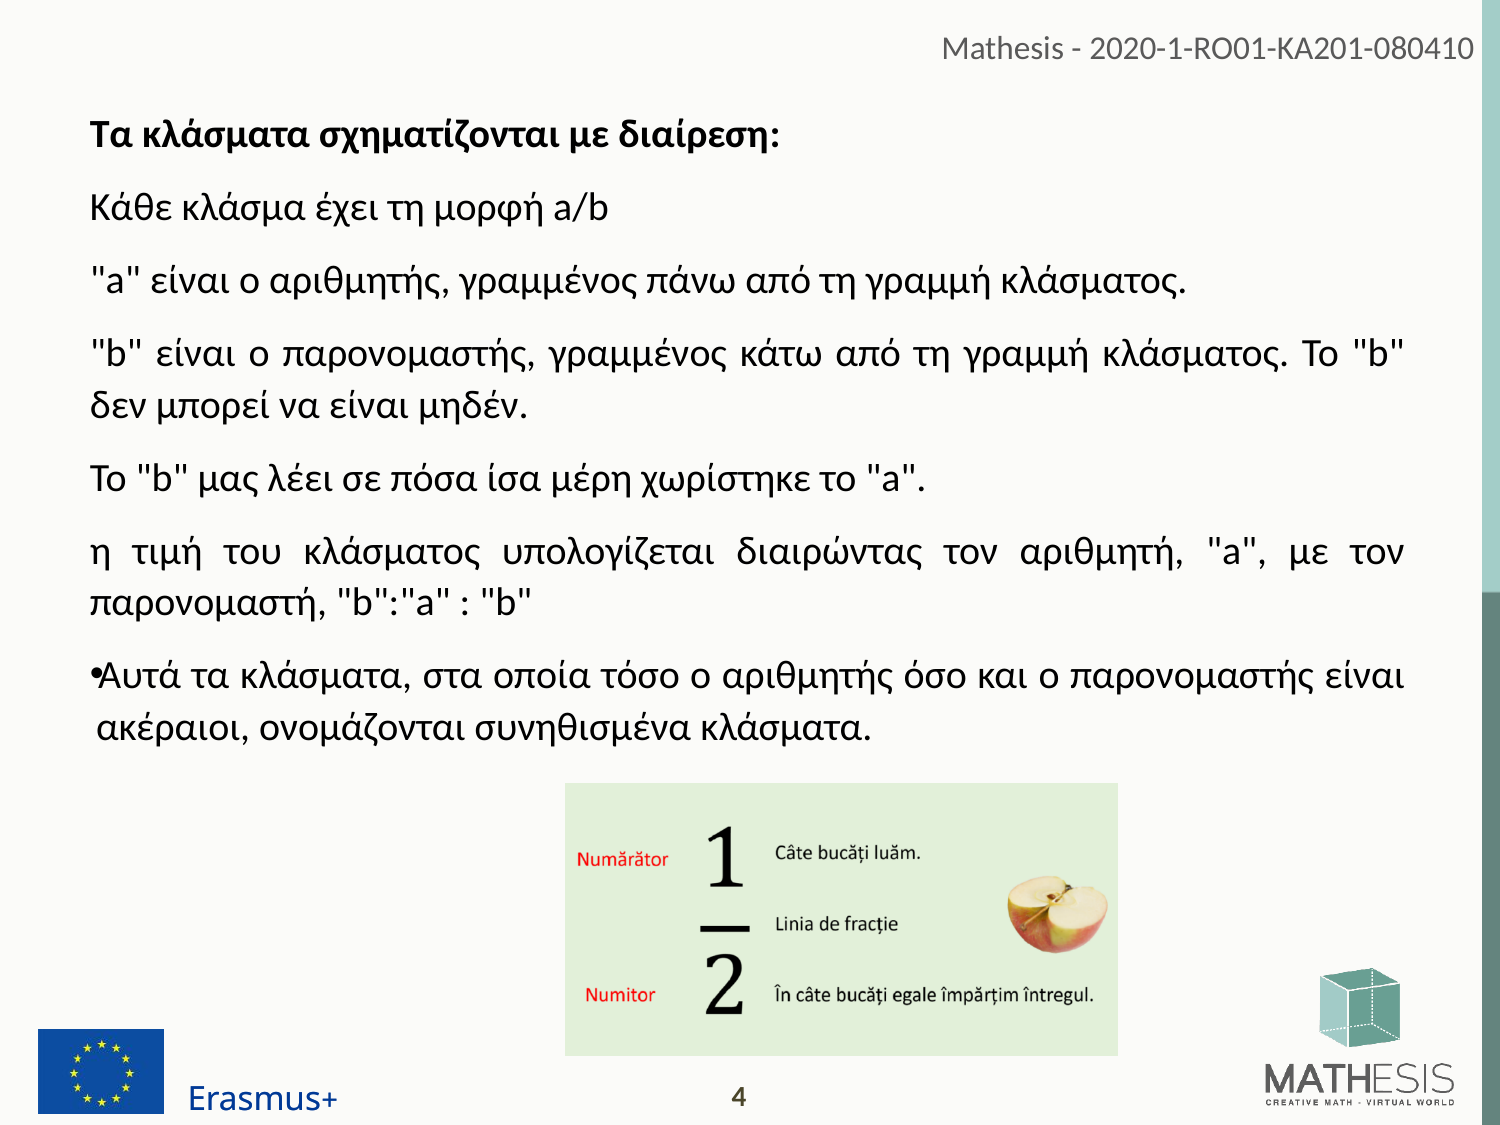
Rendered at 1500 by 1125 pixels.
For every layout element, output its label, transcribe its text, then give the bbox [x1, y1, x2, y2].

picture [38, 1029, 164, 1114]
picture [565, 782, 1118, 1056]
list Τα κλάσματα σχηματίζονται με διαίρεση: Κάθε κλάσμα έχει τη μορφή a/b "a" είναι ο αριθμητής, γραμμένος πάνω από τη γραμμή κλάσματος. "b" είναι ο παρονομαστής, γραμμένος κάτω από τη γραμμή κλάσματος. Το "b" δεν μπορεί να είναι μηδέν. Το "b" μας λέει σε πόσα ίσα μέρη χωρίστηκε το "a". η τιμή του κλάσματος υπολογίζεται διαιρώντας τον αριθμητή, "a", με τον παρονομαστή, "b":"a" : "b" Αυτά τα κλάσματα, στα οποία τόσο ο αριθμητής όσο και ο παρονομαστής είναι ακέραιοι, ονομάζονται συνηθισμένα κλάσματα. [75, 96, 1425, 759]
